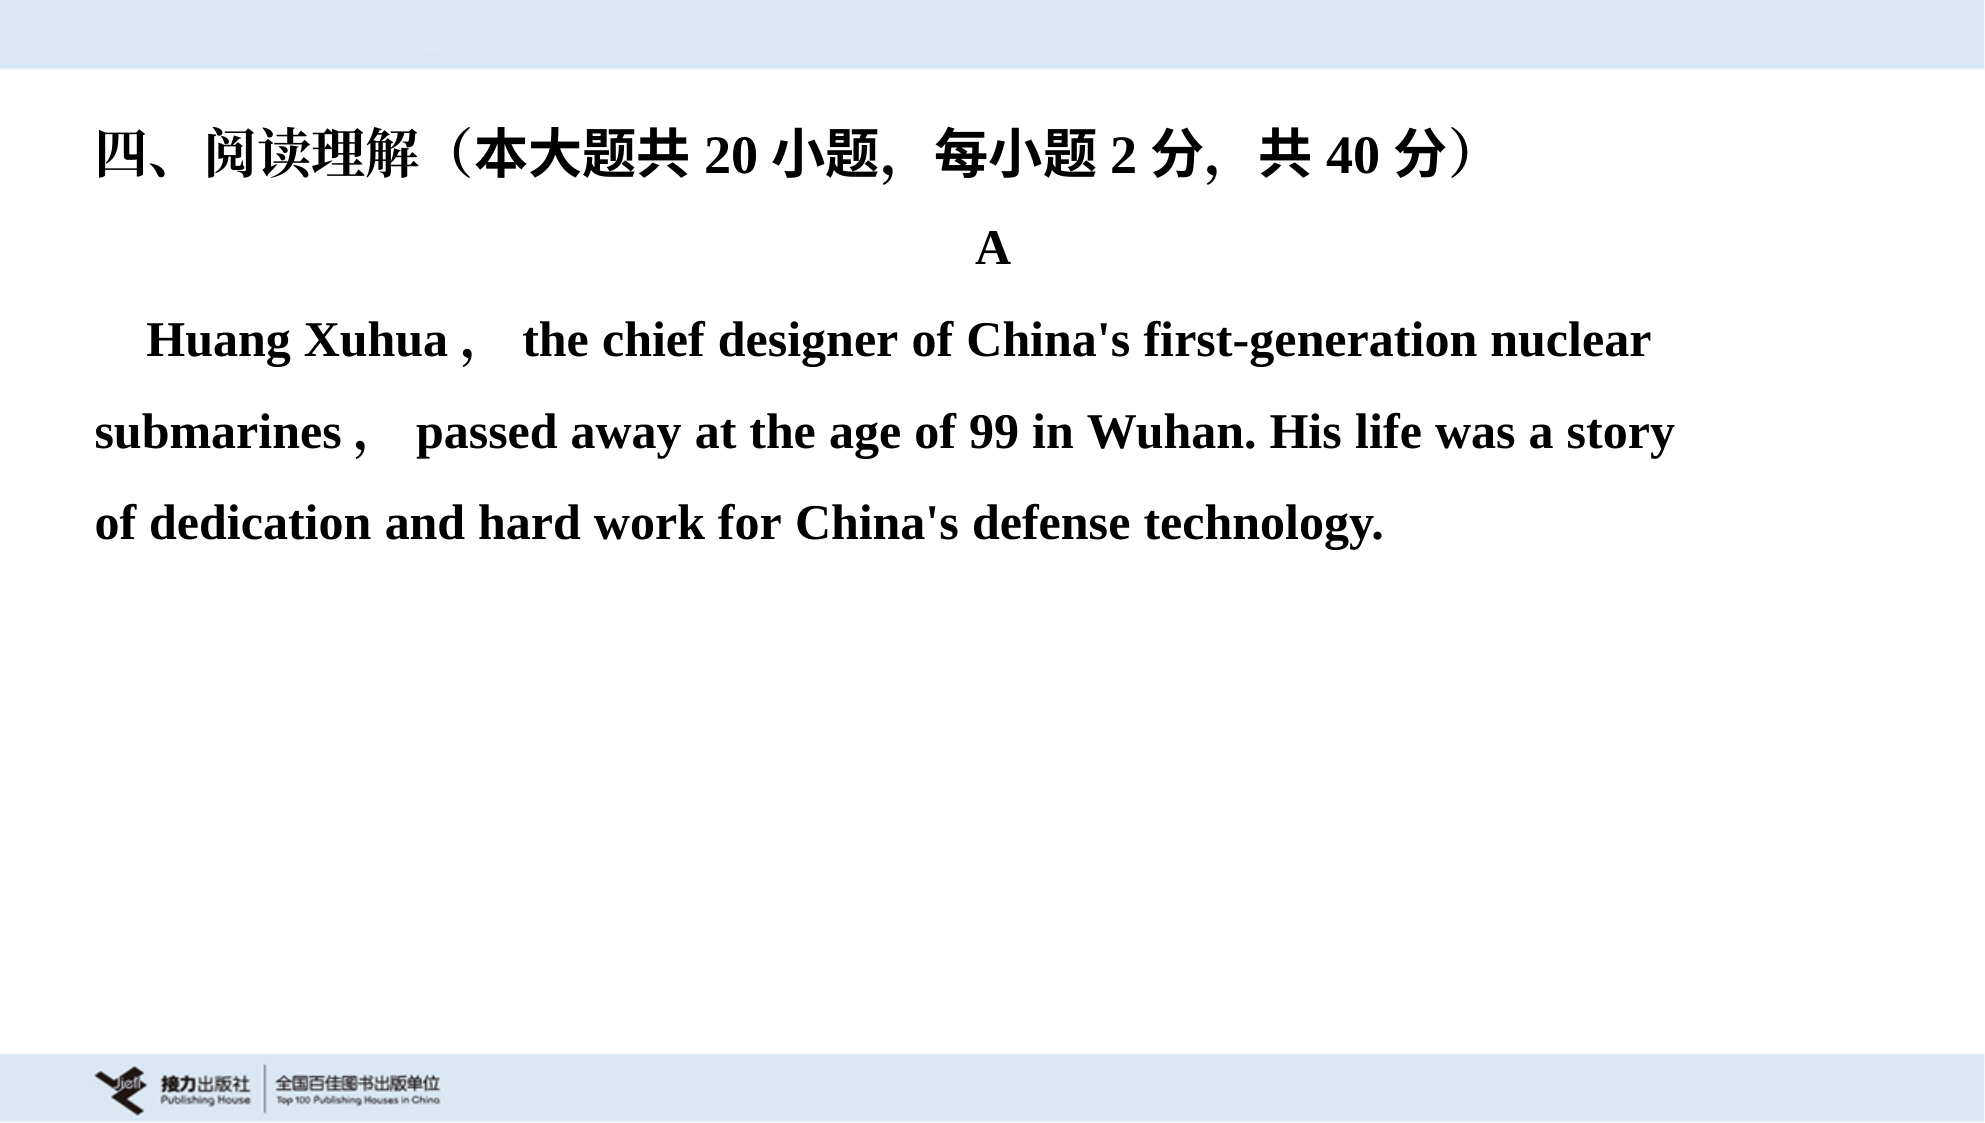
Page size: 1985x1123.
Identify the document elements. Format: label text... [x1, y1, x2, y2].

text_box 四、阅读理解（本大题共20小题，每小题2分，共40分） [94, 88, 1892, 183]
text_box A Huang Xuhua，the chief designer of China's first-generation nuclear submarines，passed away at the age of 99 in Wuhan. His life was a story of dedication and hard work for China's defense technology. [94, 183, 1892, 550]
picture [0, 0, 1985, 1122]
